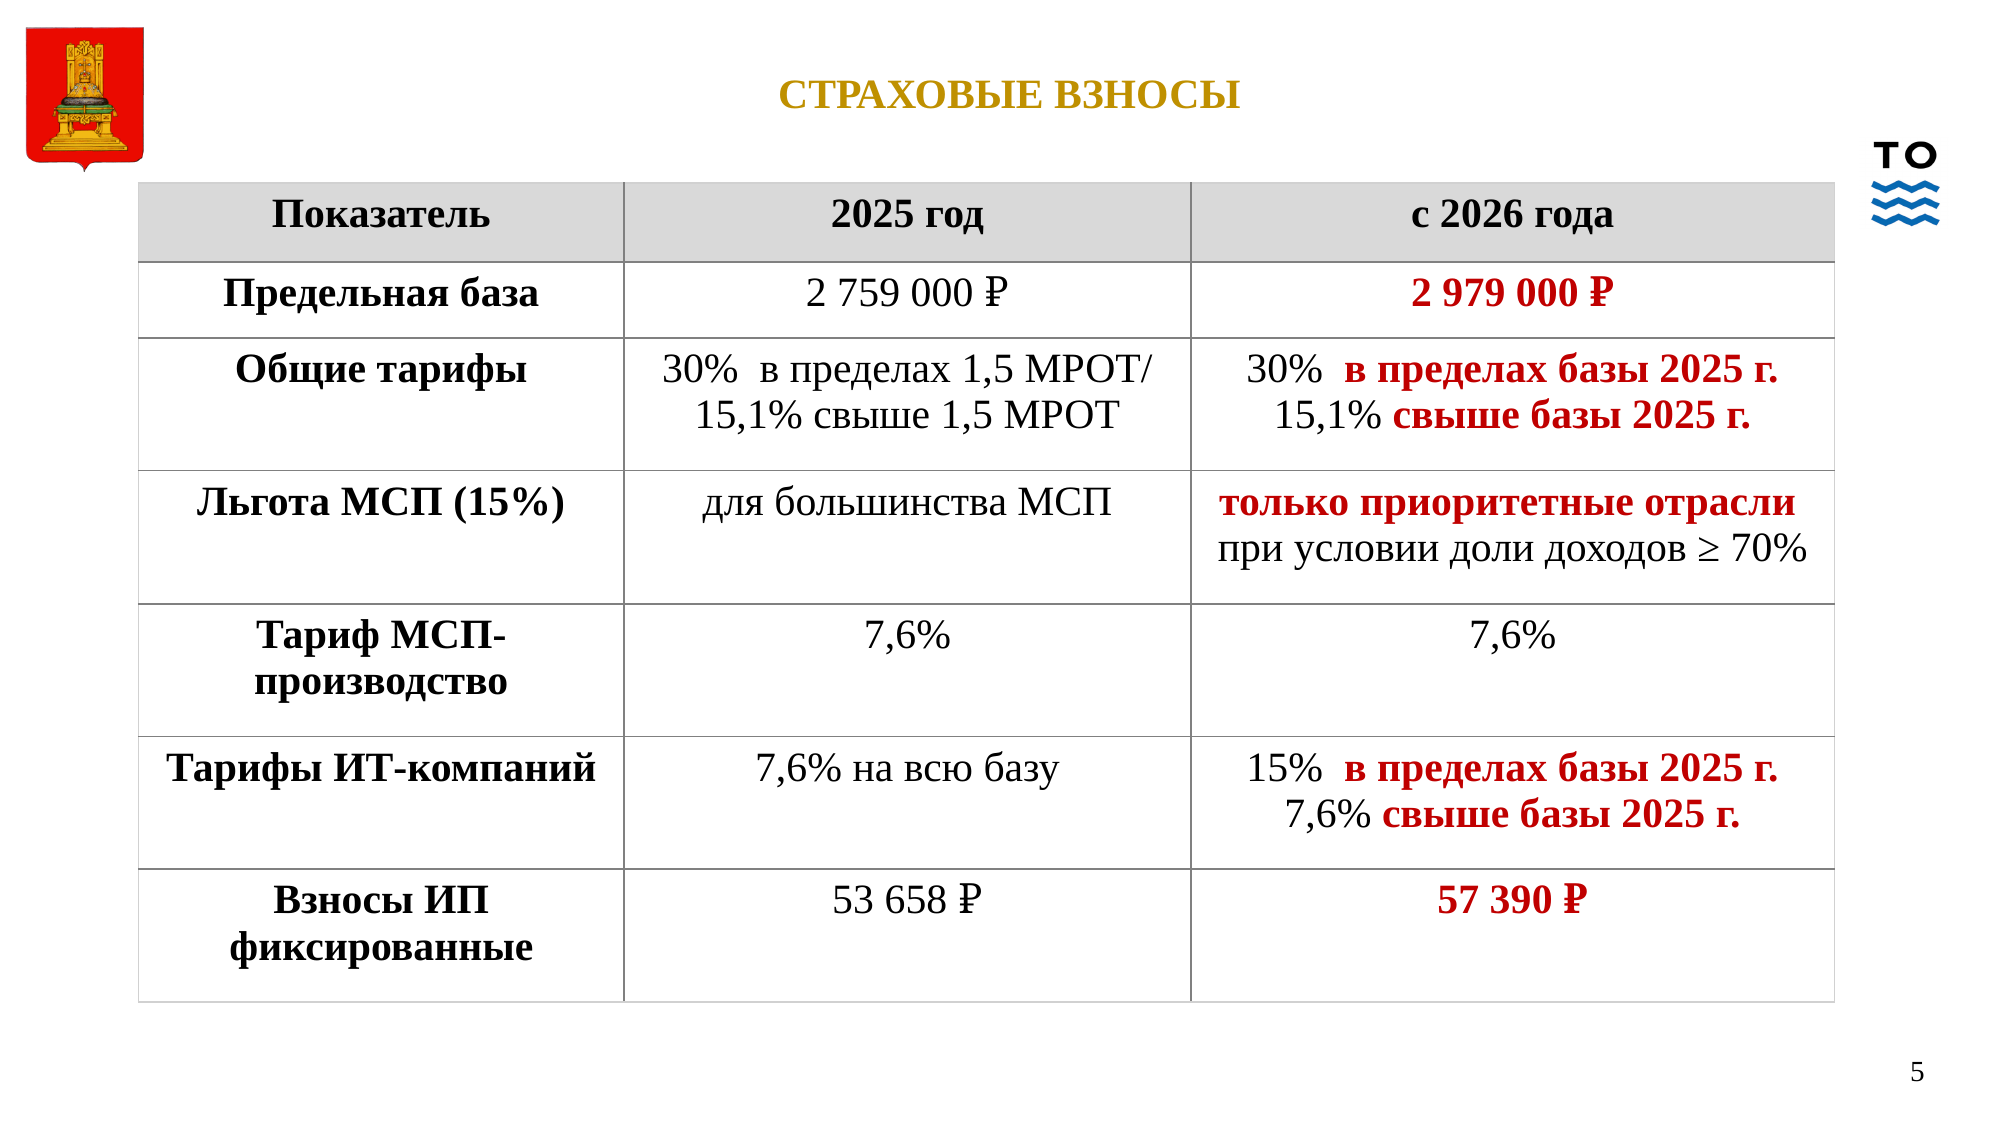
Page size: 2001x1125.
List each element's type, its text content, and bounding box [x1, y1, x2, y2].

table_cell для большинства МСП [625, 471, 1190, 603]
table_cell Общие тарифы [139, 339, 623, 470]
table_cell 2 979 000 ₽ [1192, 263, 1834, 337]
table_cell 7,6% на всю базу [625, 737, 1190, 868]
table_header Показатель [139, 184, 623, 261]
table_cell Льгота МСП (15%) [139, 471, 623, 603]
table_cell Тариф МСП-производство [139, 605, 623, 736]
table_cell 53 658 ₽ [625, 870, 1190, 1001]
table_cell Предельная база [139, 263, 623, 337]
table_cell 57 390 ₽ [1192, 870, 1834, 1001]
table_cell Тарифы ИТ-компаний [139, 737, 623, 868]
table_cell 7,6% [1192, 605, 1834, 736]
table_cell только приоритетные отрасли при условии доли доходов ≥ 70% [1192, 471, 1834, 603]
table_header 2025 год [625, 184, 1190, 261]
text_box 5 [1543, 1047, 1940, 1093]
table_cell 30% в пределах базы 2025 г. 15,1% свыше базы 2025 г. [1192, 339, 1834, 470]
picture [1859, 136, 1949, 229]
table_cell 30% в пределах 1,5 МРОТ/ 15,1% свыше 1,5 МРОТ [625, 339, 1190, 470]
table_cell 15% в пределах базы 2025 г. 7,6% свыше базы 2025 г. [1192, 737, 1834, 868]
table_cell 7,6% [625, 605, 1190, 736]
picture [23, 19, 152, 180]
text_box СТРАХОВЫЕ ВЗНОСЫ [159, 40, 1860, 144]
table_cell Взносы ИП фиксированные [139, 870, 623, 1001]
table_cell 2 759 000 ₽ [625, 263, 1190, 337]
table_header с 2026 года [1192, 184, 1834, 261]
